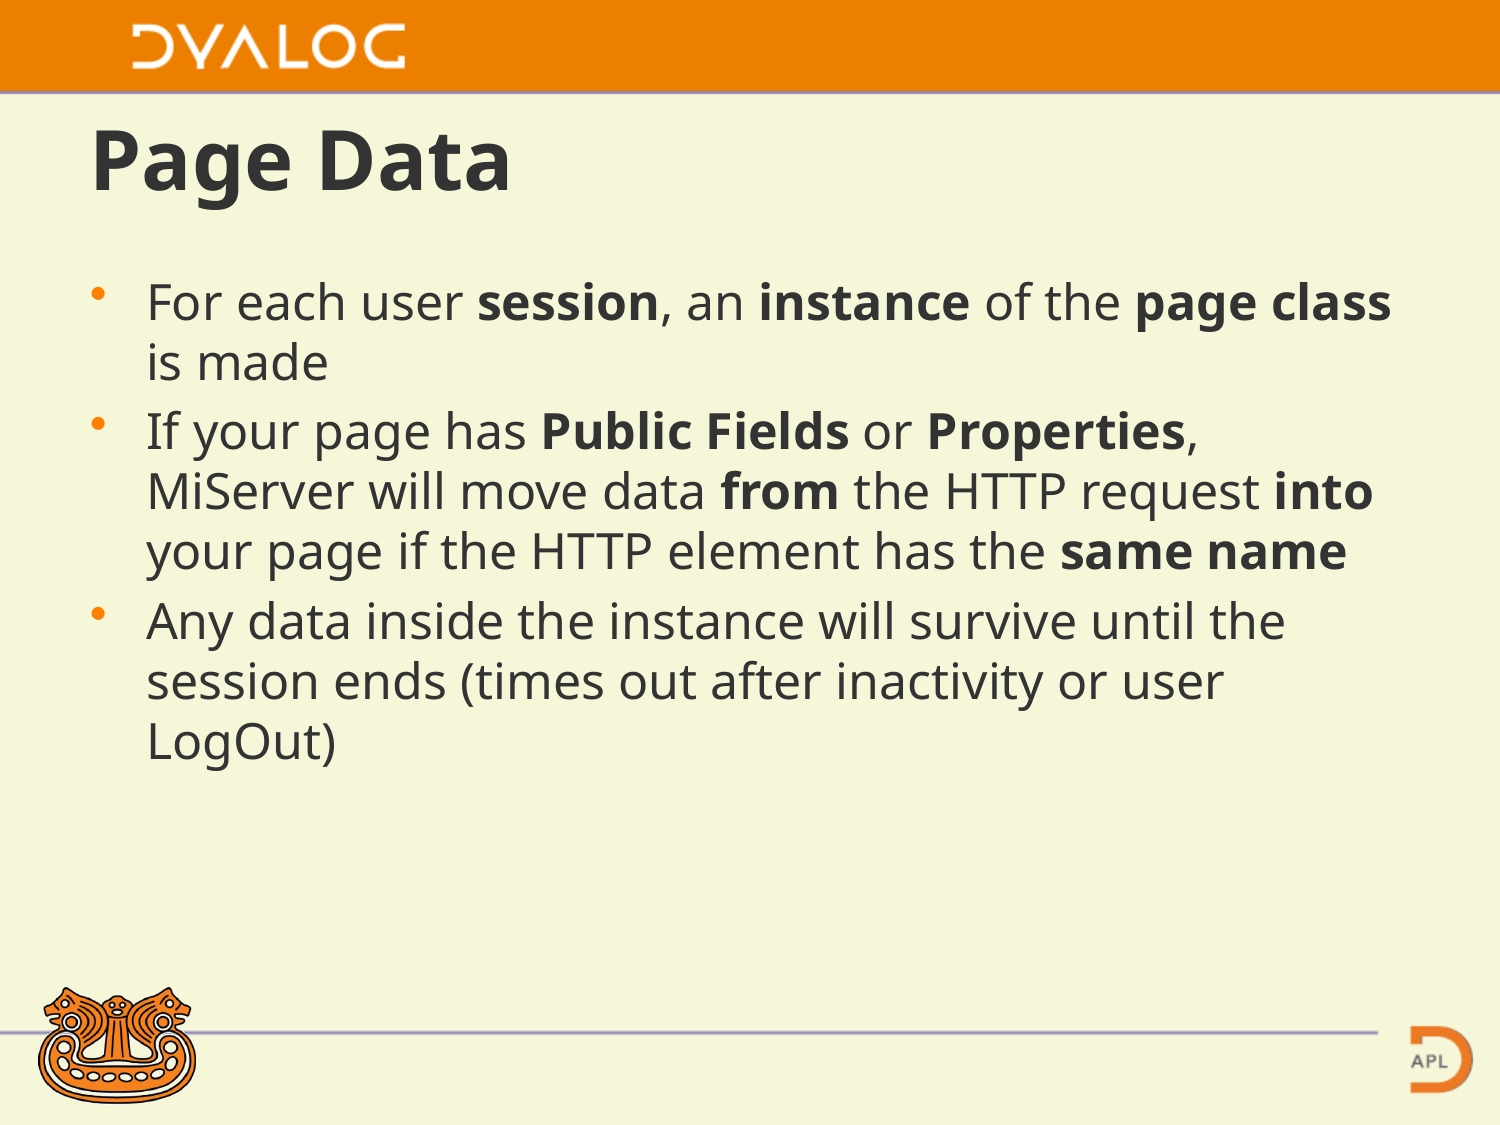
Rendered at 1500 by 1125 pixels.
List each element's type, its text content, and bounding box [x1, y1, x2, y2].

list For each user session, an instance of the page class is made If your page has Public Fields or Properties, MiServer will move data from the HTTP request into your page if the HTTP element has the same name Any data inside the instance will survive until the session ends (times out after inactivity or user LogOut) [75, 262, 1425, 1005]
picture [0, 0, 1500, 1125]
title Page Data [75, 99, 1425, 233]
